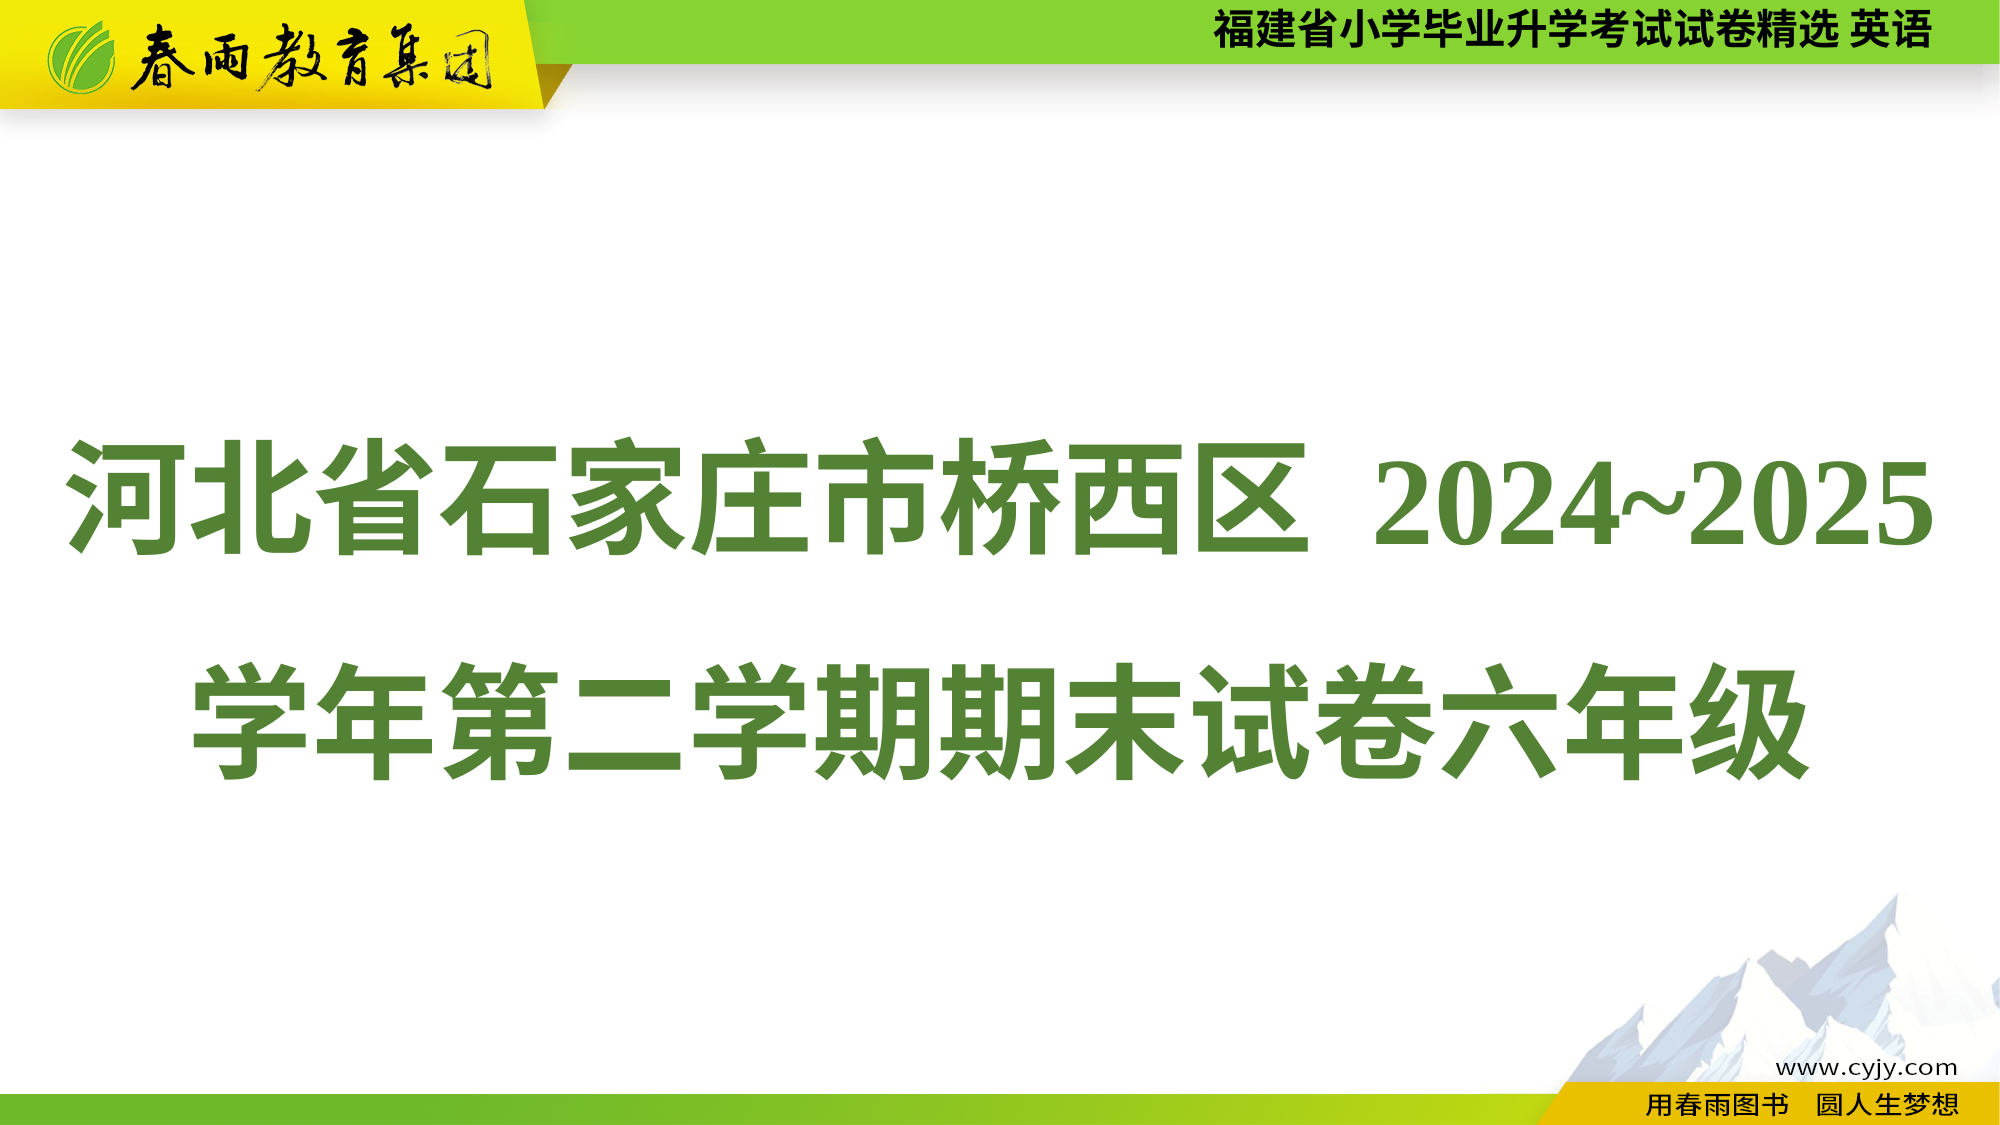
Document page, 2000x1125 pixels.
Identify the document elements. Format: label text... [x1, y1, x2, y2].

picture [0, 0, 2000, 337]
text_box 河北省石家庄市桥西区 2024~2025 学年第二学期期末试卷六年级 [0, 337, 2000, 802]
picture [0, 802, 2000, 1125]
